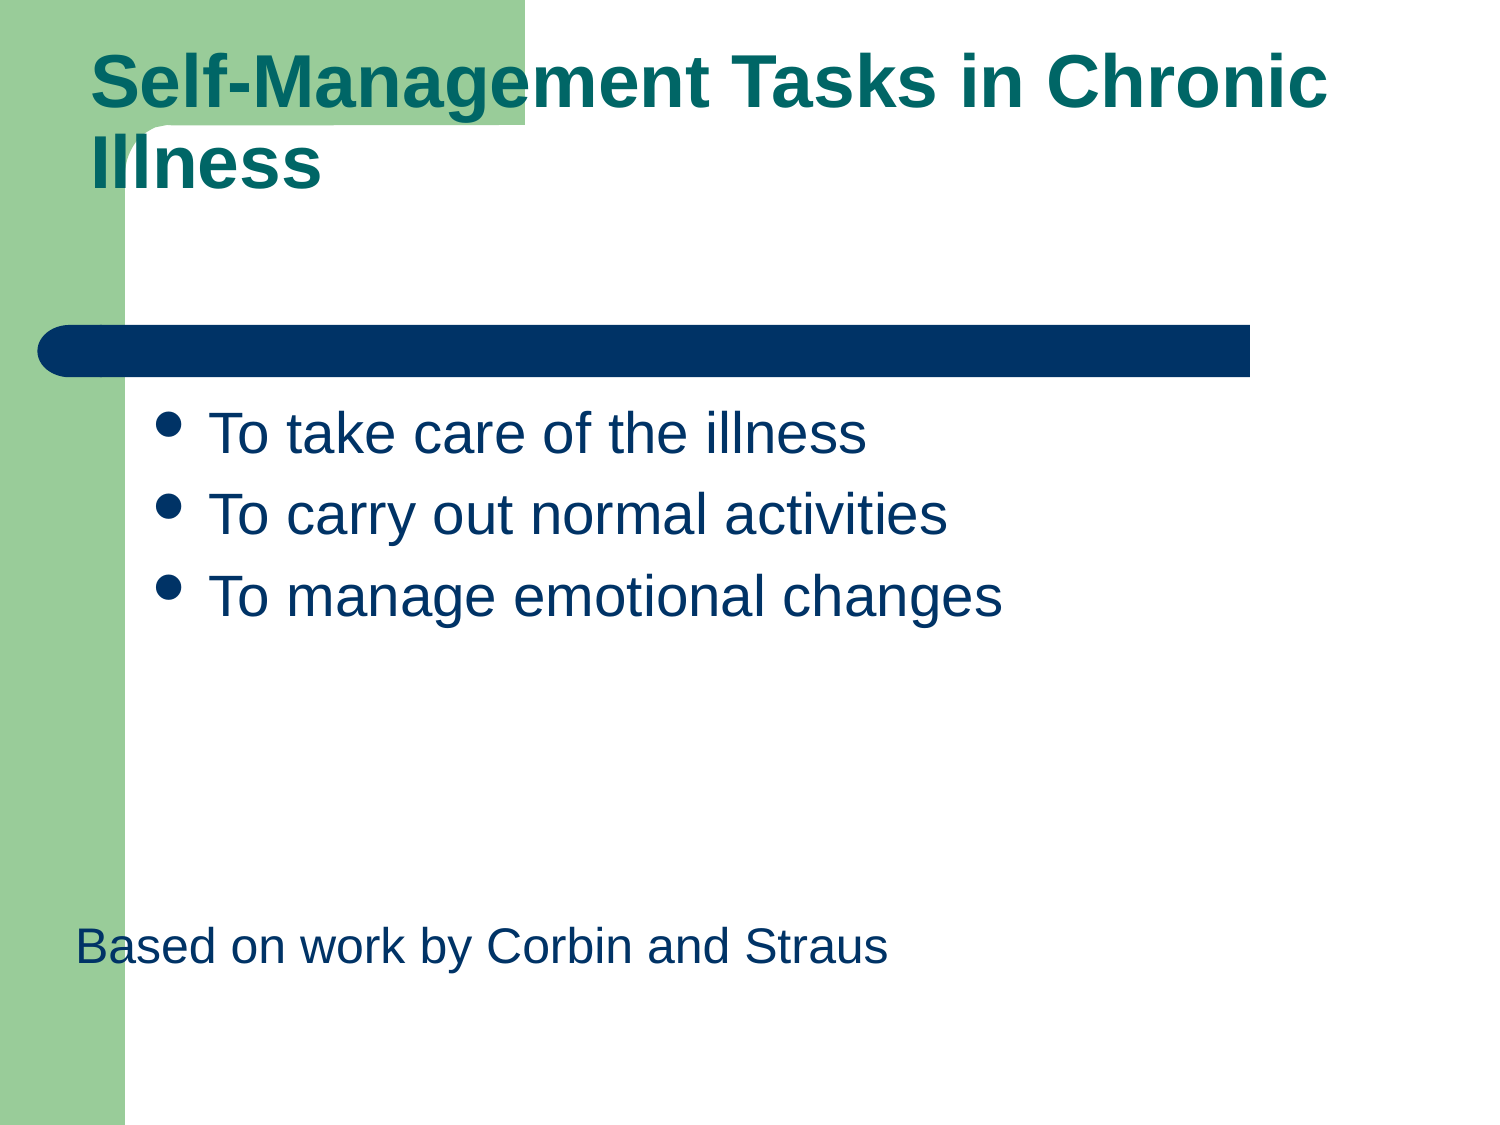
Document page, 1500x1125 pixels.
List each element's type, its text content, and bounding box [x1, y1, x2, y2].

title Self-Management Tasks in Chronic Illness [74, 0, 1500, 213]
list To take care of the illness To carry out normal activities To manage emotional changes [137, 387, 1400, 999]
text_box Based on work by Corbin and Straus [60, 906, 905, 1042]
